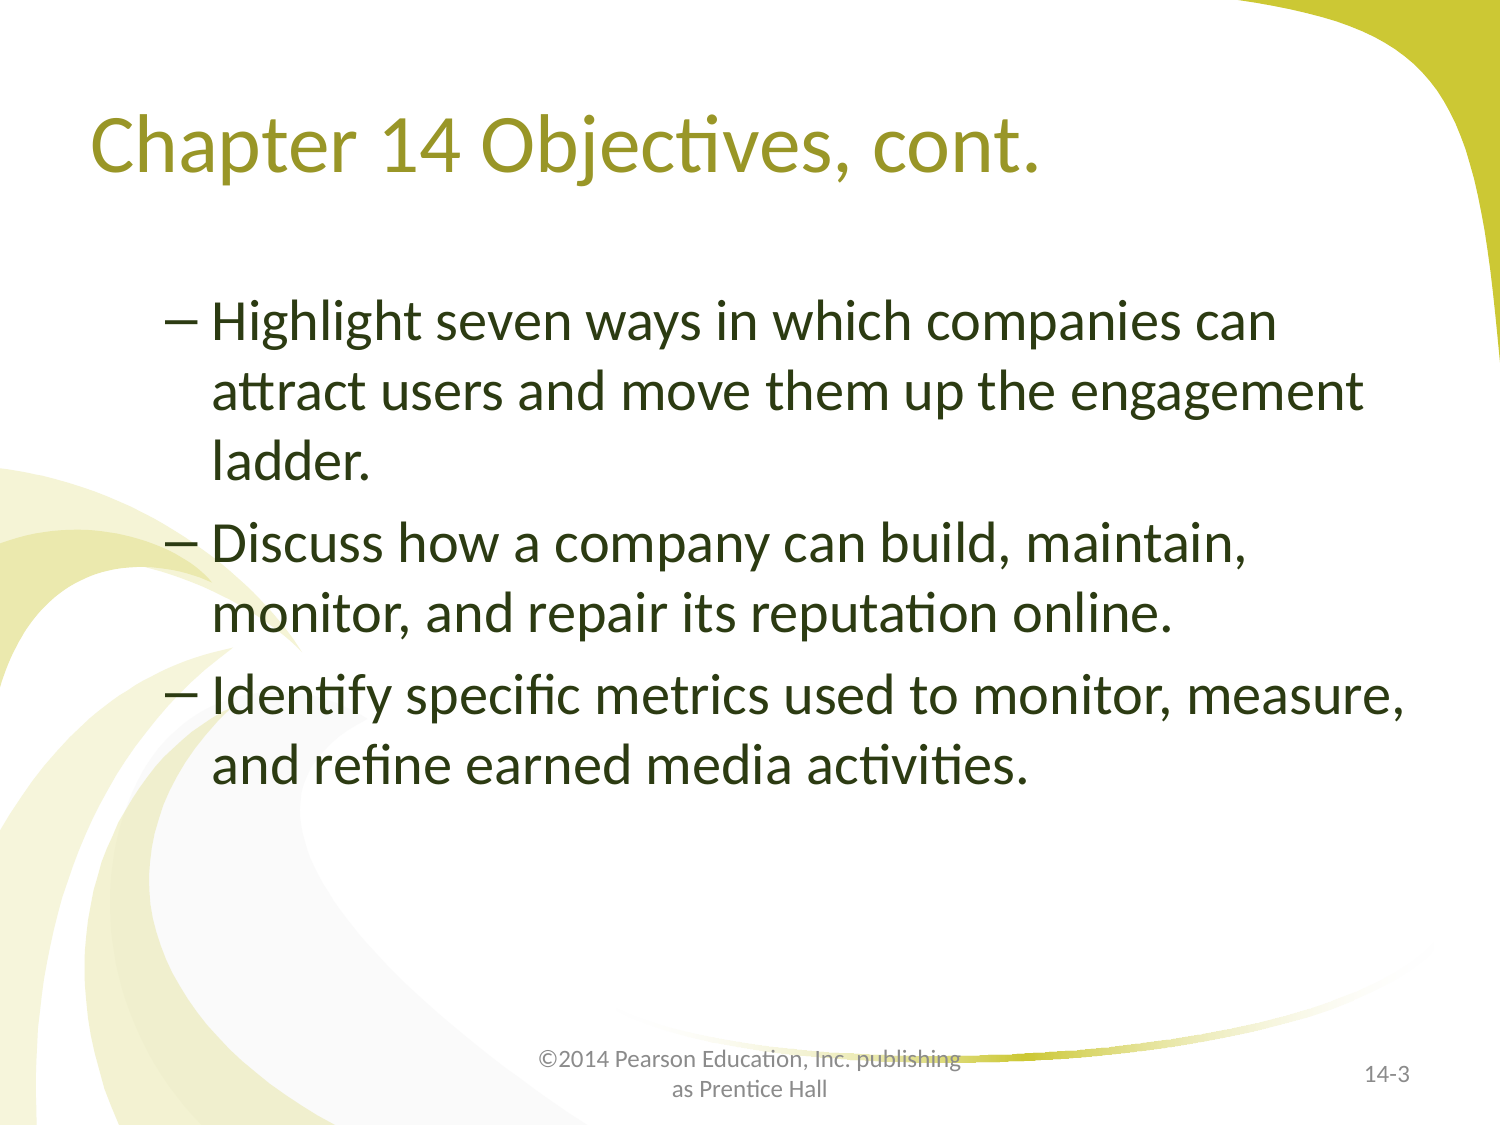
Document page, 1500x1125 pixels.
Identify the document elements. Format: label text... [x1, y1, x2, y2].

slide_number 14-3 [1074, 1042, 1425, 1103]
list Highlight seven ways in which companies can attract users and move them up the engagement ladder. Discuss how a company can build, maintain, monitor, and repair its reputation online. Identify specific metrics used to monitor, measure, and refine earned media activities. [75, 275, 1425, 1005]
title Chapter 14 Objectives, cont. [75, 45, 1425, 233]
footer ©2014 Pearson Education, Inc. publishing as Prentice Hall [512, 1042, 988, 1103]
